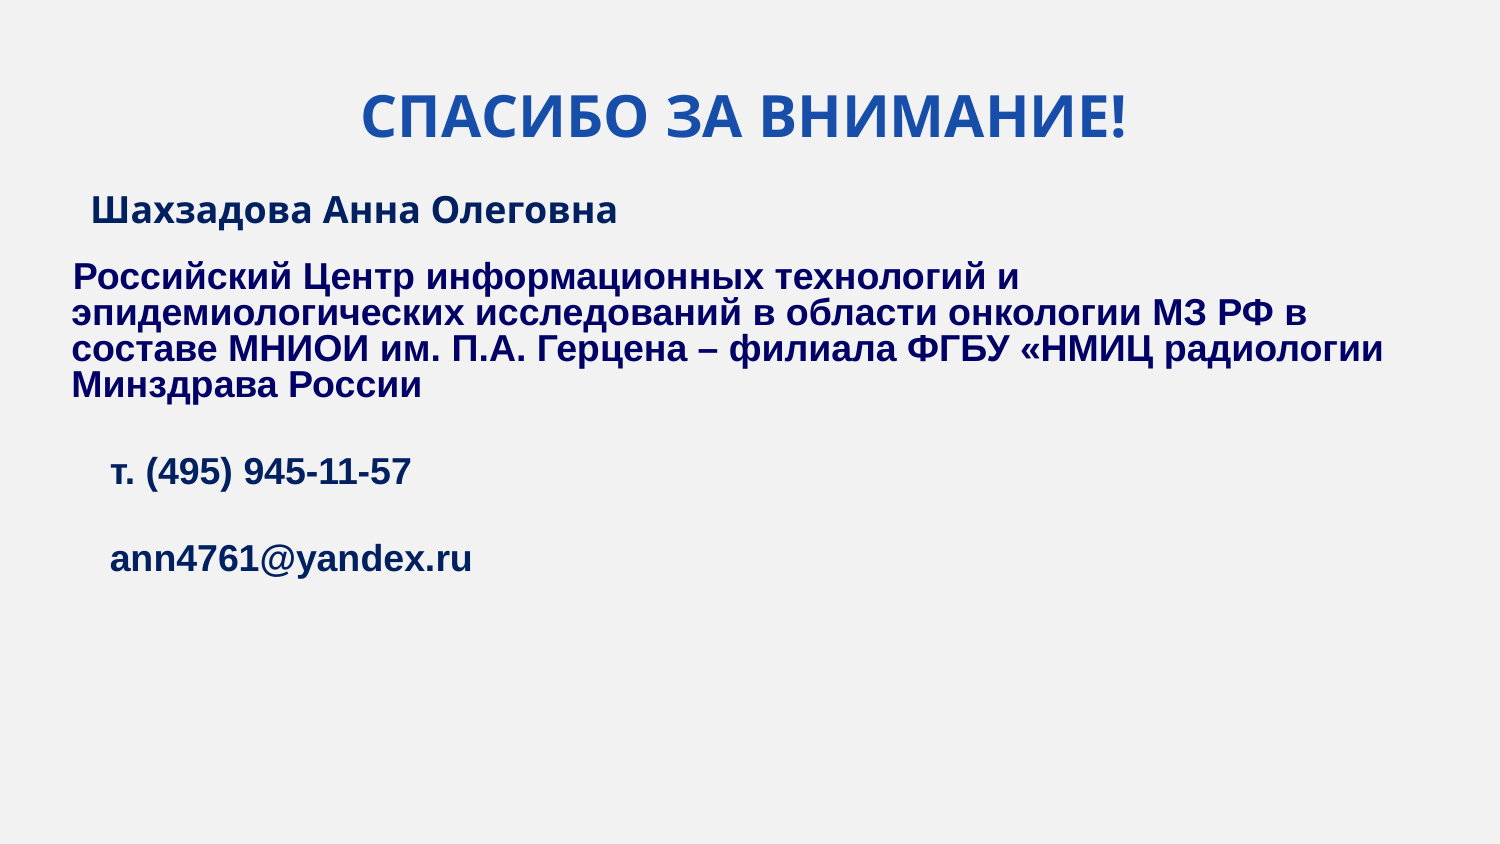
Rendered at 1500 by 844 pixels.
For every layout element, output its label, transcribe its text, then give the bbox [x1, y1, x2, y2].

text_box Российский Центр информационных технологий и эпидемиологических исследований в области онкологии МЗ РФ в составе МНИОИ им. П.А. Герцена – филиала ФГБУ «НМИЦ радиологии Минздрава России т. (495) 945-11-57 ann4761@yandex.ru [0, 253, 1426, 404]
text_box Шахзадова Анна Олеговна [75, 178, 1127, 239]
text_box СПАСИБО ЗА ВНИМАНИЕ! [218, 71, 1270, 157]
